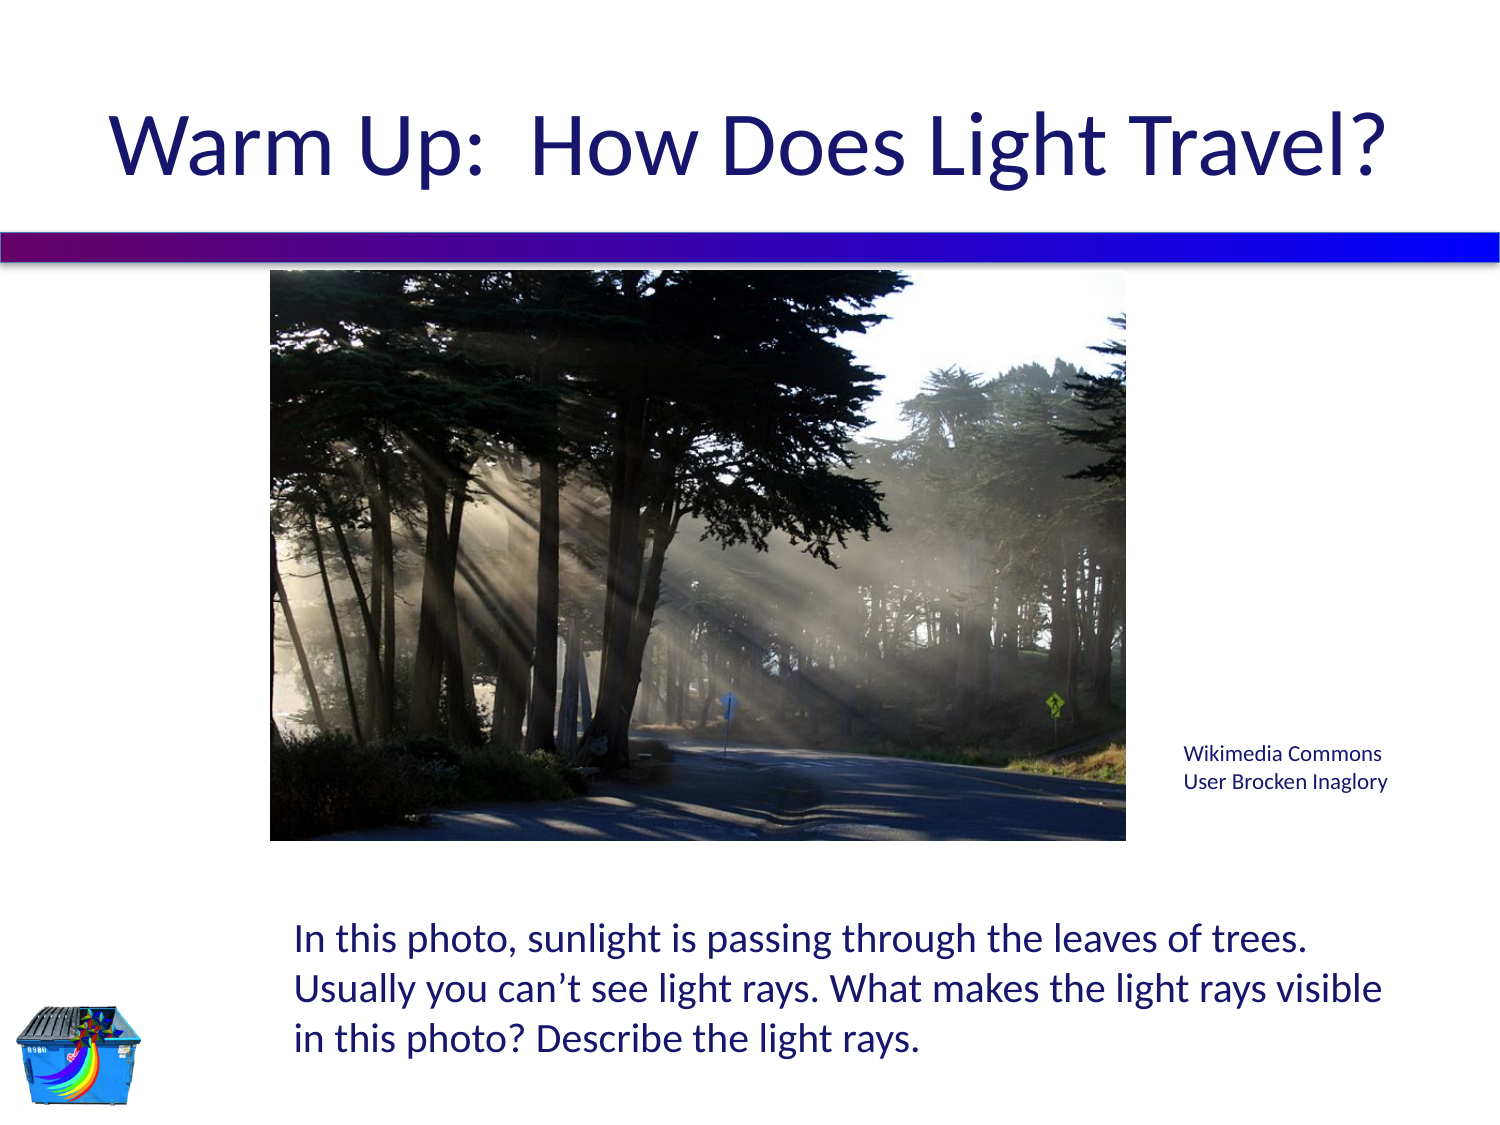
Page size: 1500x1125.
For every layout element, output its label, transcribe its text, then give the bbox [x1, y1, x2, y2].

title Warm Up: How Does Light Travel? [75, 45, 1425, 233]
picture [14, 1004, 143, 1107]
text_box Wikimedia Commons User Brocken Inaglory [1168, 731, 1404, 802]
picture [270, 270, 1126, 841]
text_box In this photo, sunlight is passing through the leaves of trees. Usually you can’t see light rays. What makes the light rays visible in this photo? Describe the light rays. [278, 903, 1399, 1068]
